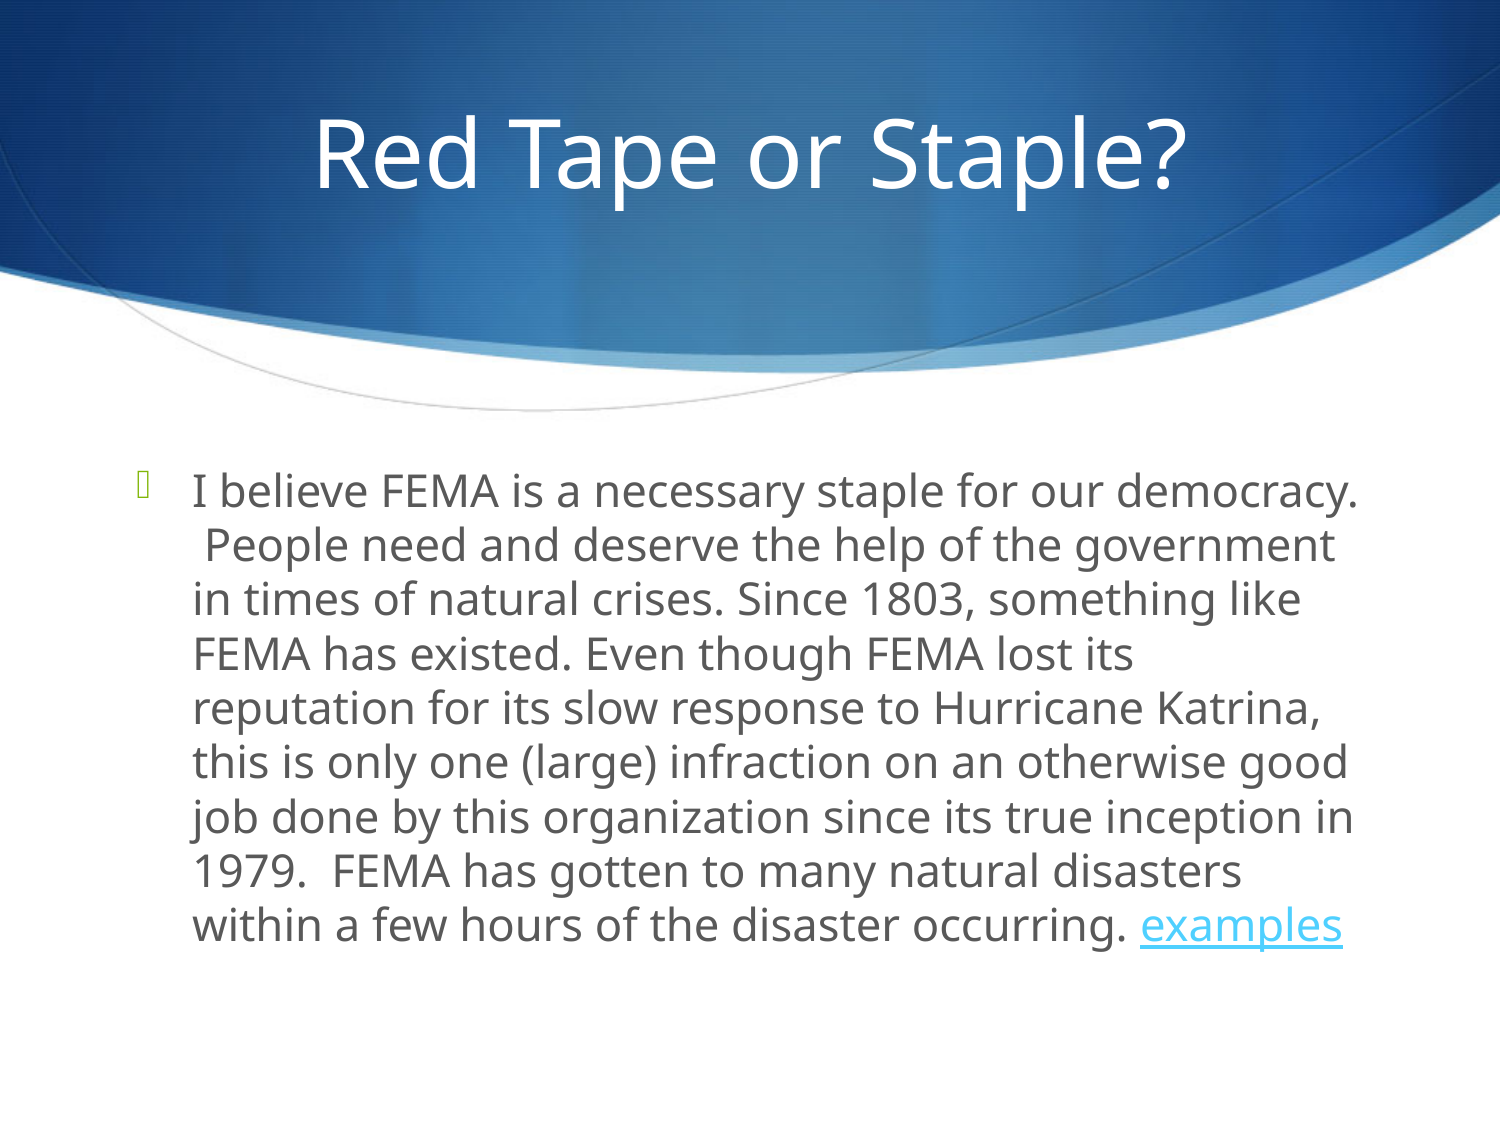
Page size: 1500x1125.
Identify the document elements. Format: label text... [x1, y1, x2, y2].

picture [0, 0, 1500, 1125]
list I believe FEMA is a necessary staple for our democracy. People need and deserve the help of the government in times of natural crises. Since 1803, something like FEMA has existed. Even though FEMA lost its reputation for its slow response to Hurricane Katrina, this is only one (large) infraction on an otherwise good job done by this organization since its true inception in 1979. FEMA has gotten to many natural disasters within a few hours of the disaster occurring. examples [121, 454, 1379, 991]
title Red Tape or Staple? [75, 56, 1425, 245]
